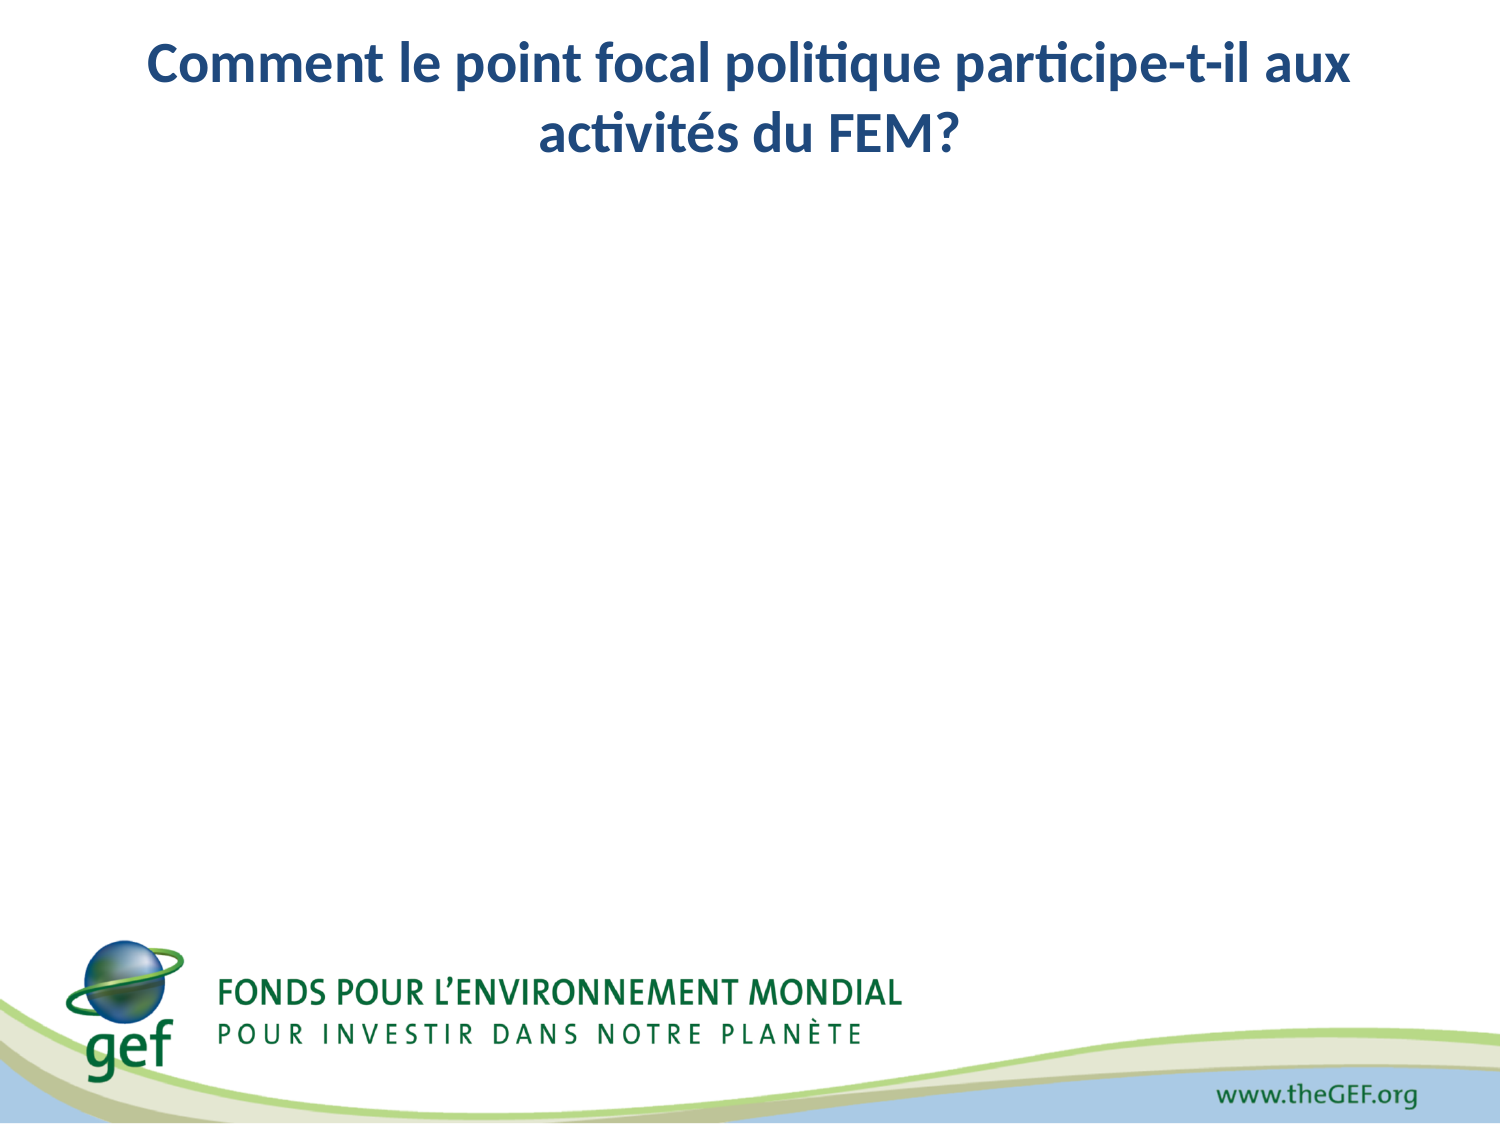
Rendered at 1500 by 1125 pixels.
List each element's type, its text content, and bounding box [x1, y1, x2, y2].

title Comment le point focal politique participe-t-il aux activités du FEM? [74, 0, 1426, 188]
picture [0, 912, 1500, 1125]
